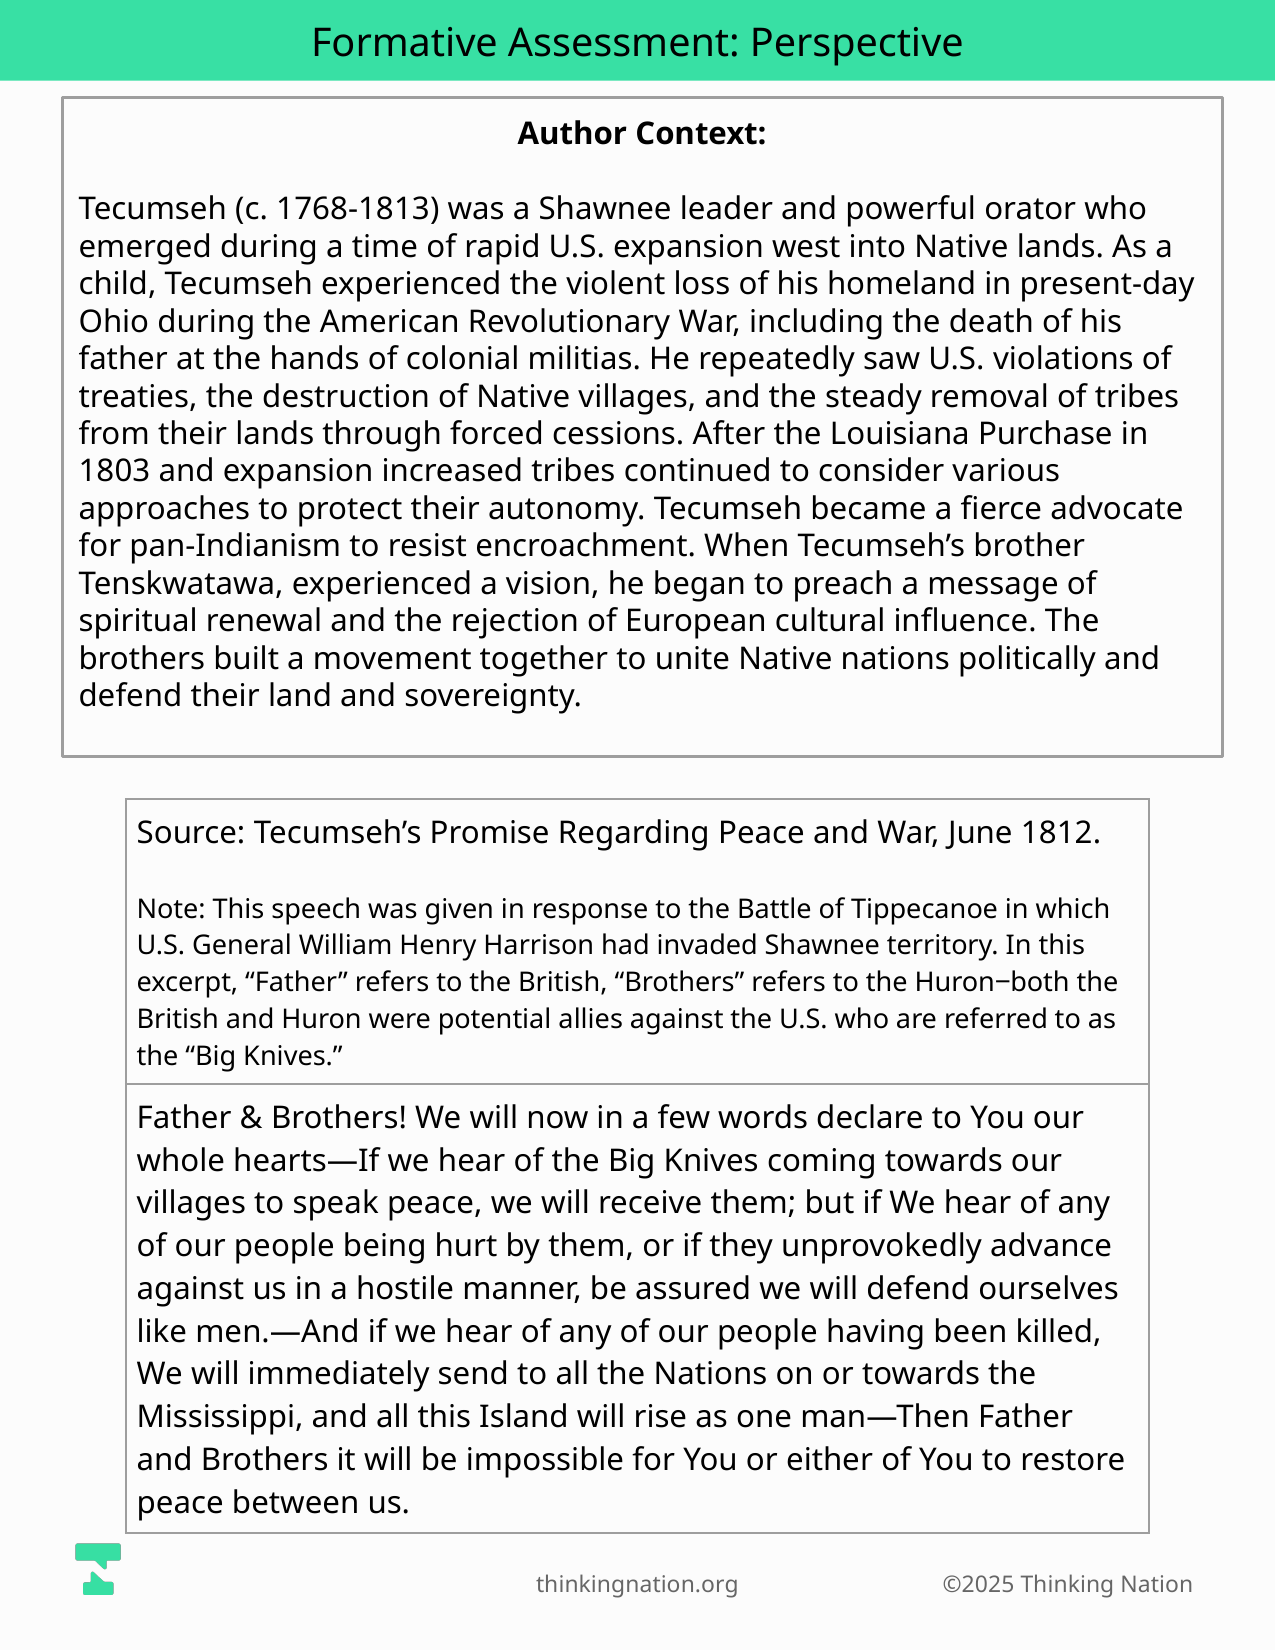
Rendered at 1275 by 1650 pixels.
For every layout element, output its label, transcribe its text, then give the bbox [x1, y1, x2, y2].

text_box thinkingnation.org [486, 1553, 789, 1605]
text_box Author Context: Tecumseh (c. 1768-1813) was a Shawnee leader and powerful orator who emerged during a time of rapid U.S. expansion west into Native lands. As a child, Tecumseh experienced the violent loss of his homeland in present-day Ohio during the American Revolutionary War, including the death of his father at the hands of colonial militias. He repeatedly saw U.S. violations of treaties, the destruction of Native villages, and the steady removal of tribes from their lands through forced cessions. After the Louisiana Purchase in 1803 and expansion increased tribes continued to consider various approaches to protect their autonomy. Tecumseh became a fierce advocate for pan-Indianism to resist encroachment. When Tecumseh’s brother Tenskwatawa, experienced a vision, he began to preach a message of spiritual renewal and the rejection of European cultural influence. The brothers built a movement together to unite Native nations politically and defend their land and sovereignty. [62, 97, 1223, 757]
text_box ©2025 Thinking Nation [907, 1553, 1210, 1605]
table_header Source: Tecumseh’s Promise Regarding Peace and War, June 1812. Note: This speech was given in response to the Battle of Tippecanoe in which U.S. General William Henry Harrison had invaded Shawnee territory. In this excerpt, “Father” refers to the British, “Brothers” refers to the Huron‒both the British and Huron were potential allies against the U.S. who are referred to as the “Big Knives.” [127, 800, 1148, 1083]
table_cell Father & Brothers! We will now in a few words declare to You our whole hearts—If we hear of the Big Knives coming towards our villages to speak peace, we will receive them; but if We hear of any of our people being hurt by them, or if they unprovokedly advance against us in a hostile manner, be assured we will defend ourselves like men.—And if we hear of any of our people having been killed, We will immediately send to all the Nations on or towards the Mississippi, and all this Island will rise as one man—Then Father and Brothers it will be impossible for You or either of You to restore peace between us. [127, 1085, 1148, 1532]
picture [62, 1533, 134, 1605]
text_box Formative Assessment: Perspective [0, 0, 1275, 81]
